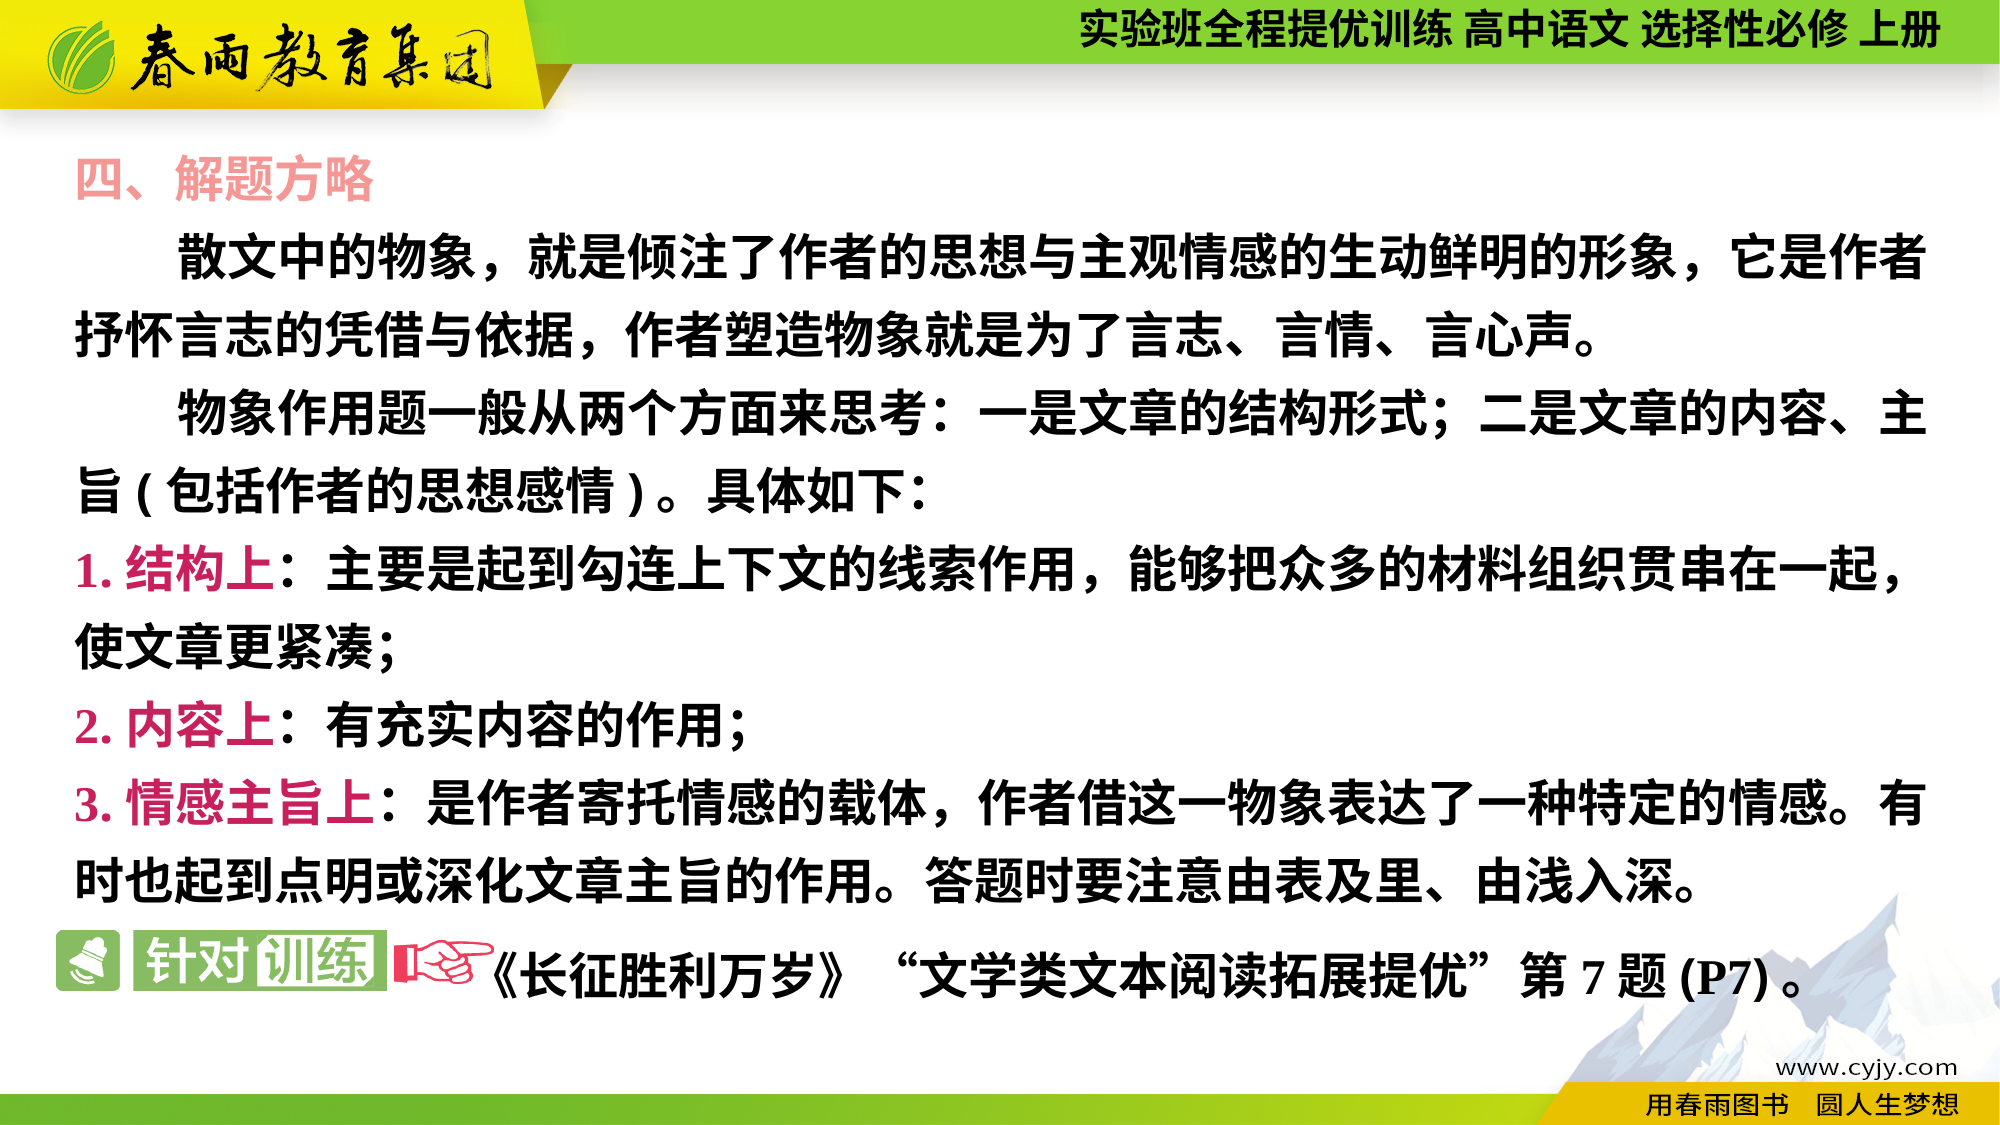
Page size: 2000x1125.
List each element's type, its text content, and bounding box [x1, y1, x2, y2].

text_box 《长征胜利万岁》“文学类文本阅读拓展提优”第7题(P7)。 [59, 906, 1944, 1012]
list 四、解题方略 散文中的物象，就是倾注了作者的思想与主观情感的生动鲜明的形象，它是作者抒怀言志的凭借与依据，作者塑造物象就是为了言志、言情、言心声。 物象作用题一般从两个方面来思考：一是文章的结构形式；二是文章的内容、主旨(包括作者的思想感情)。具体如下： 1.结构上：主要是起到勾连上下文的线索作用，能够把众多的材料组织贯串在一起，使文章更紧凑； 2.内容上：有充实内容的作用； 3.情感主旨上：是作者寄托情感的载体，作者借这一物象表达了一种特定的情感。有时也起到点明或深化文章主旨的作用。答题时要注意由表及里、由浅入深。 [59, 122, 1944, 906]
picture [0, 0, 2000, 1125]
